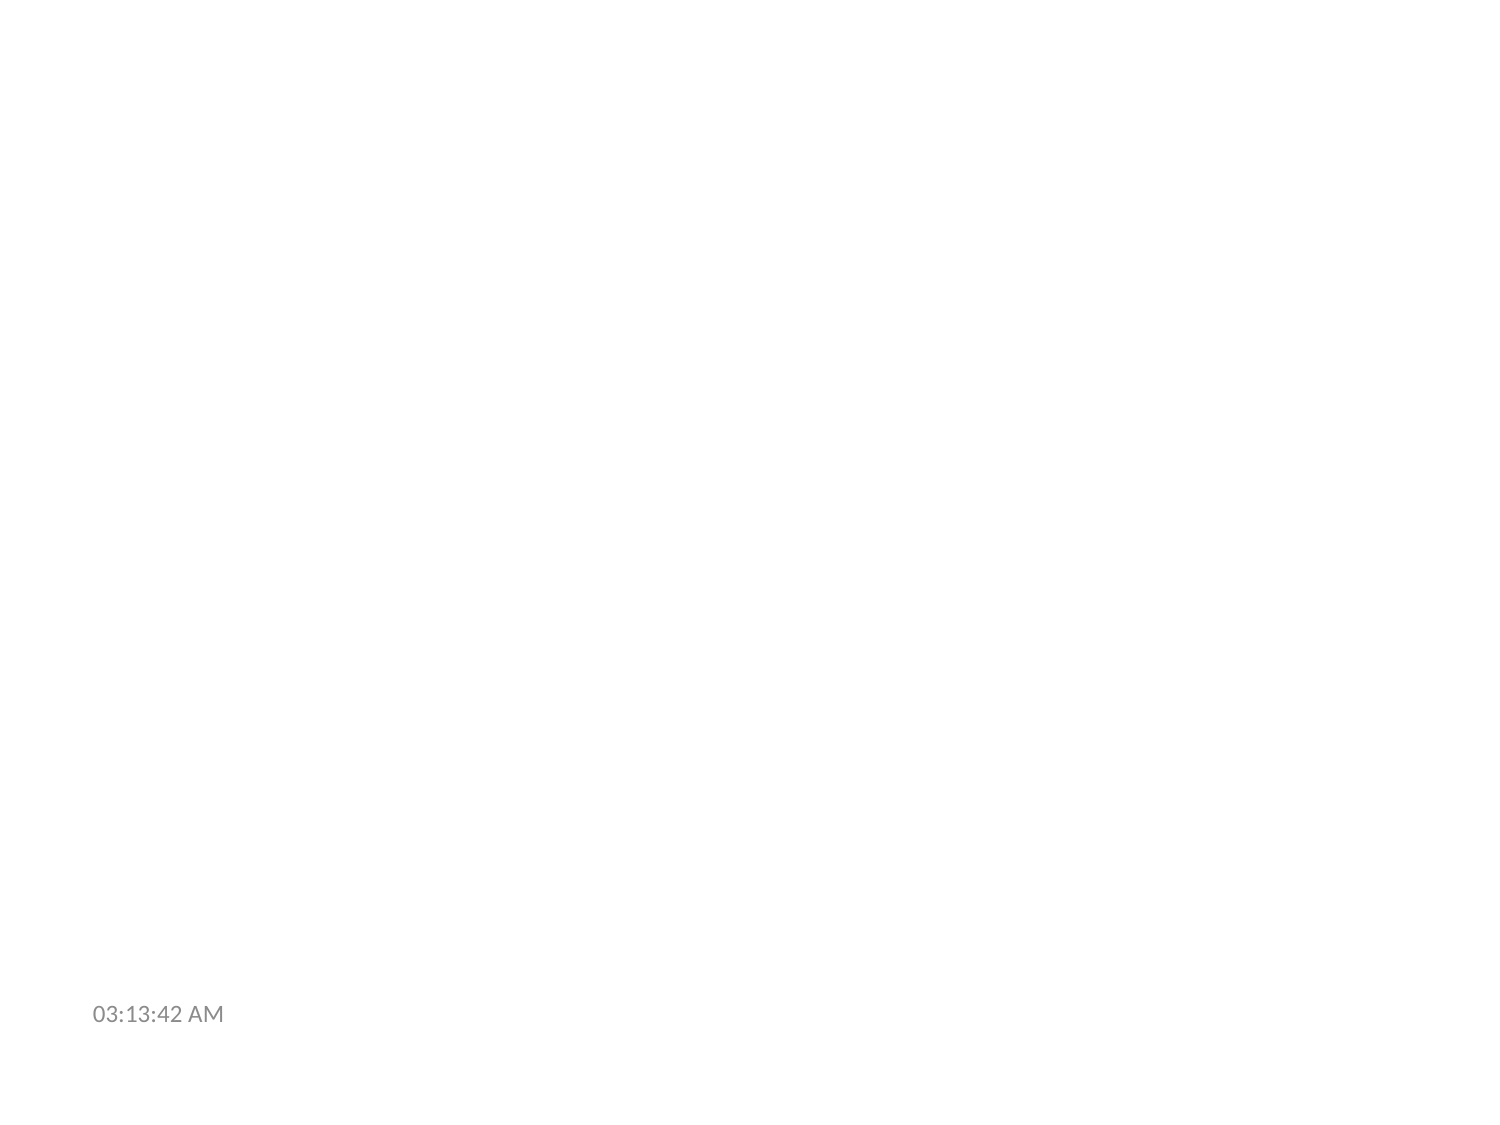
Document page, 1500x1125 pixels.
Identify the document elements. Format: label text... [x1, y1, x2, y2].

text_box 3:35:09 PM [77, 982, 428, 1043]
